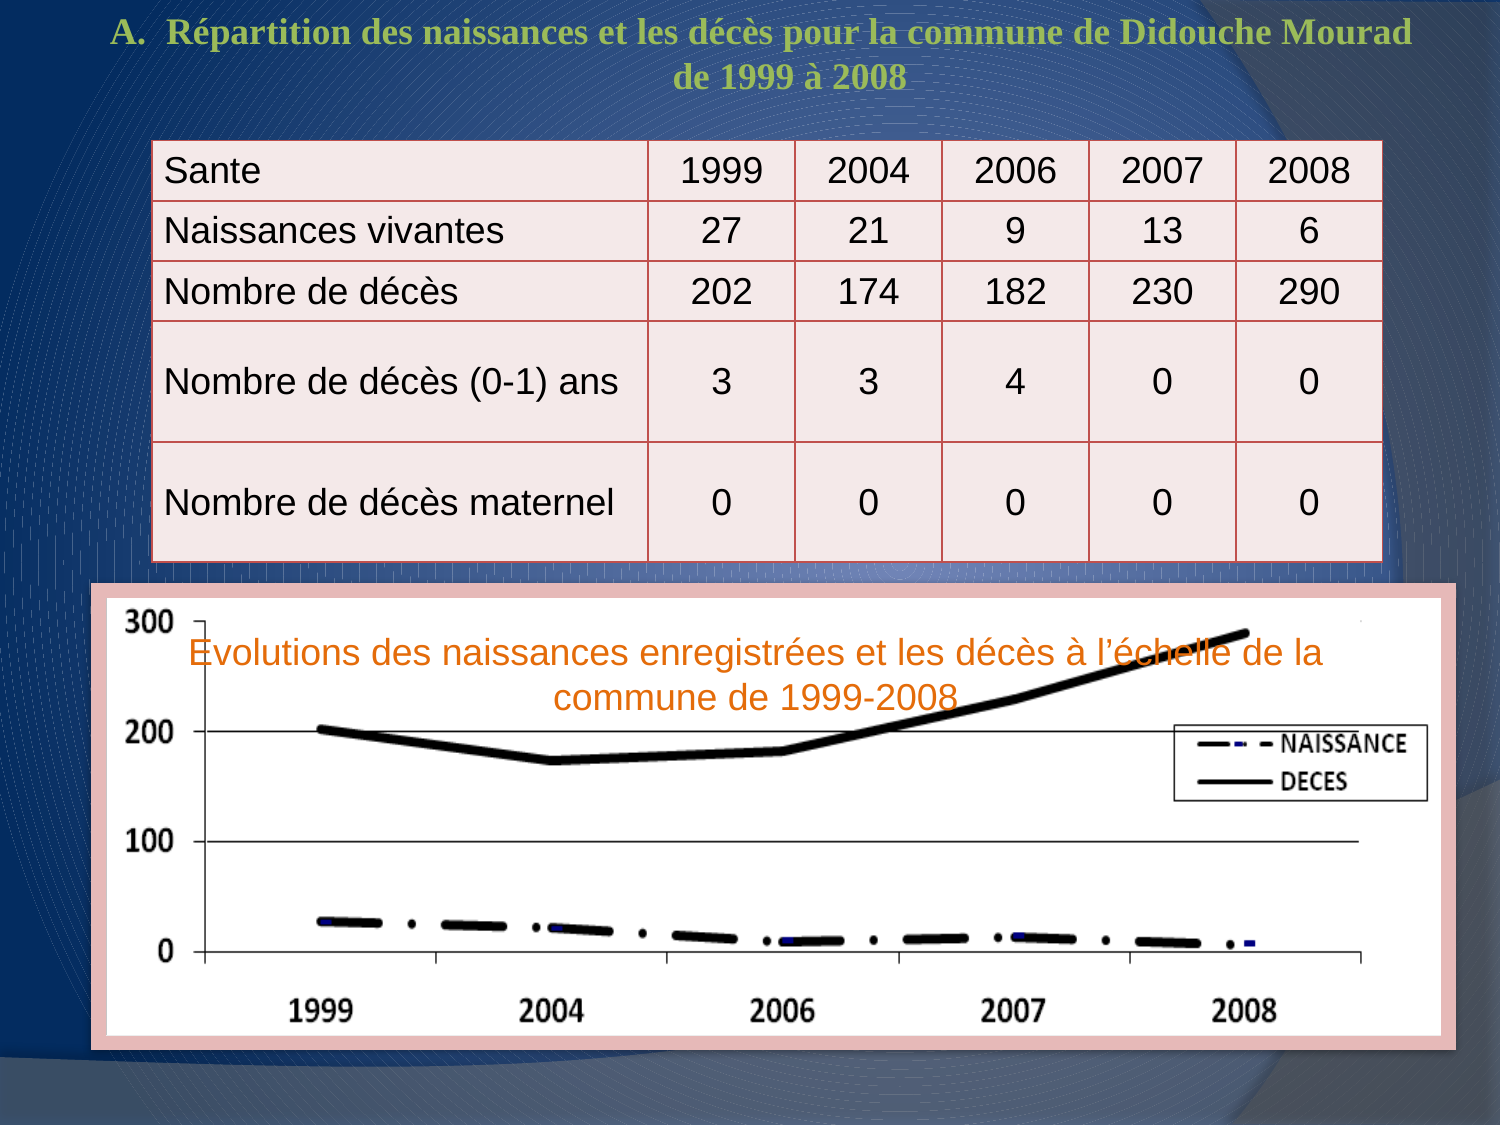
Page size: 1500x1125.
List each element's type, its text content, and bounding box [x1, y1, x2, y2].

table_cell Naissances vivantes [153, 202, 647, 260]
picture [105, 597, 1442, 1036]
table_header Sante [153, 141, 647, 200]
table_cell Nombre de décès maternel [153, 443, 647, 561]
table_cell 13 [1090, 202, 1235, 260]
table_cell 9 [943, 202, 1088, 260]
table_cell 202 [649, 262, 794, 320]
table_cell 0 [943, 443, 1088, 561]
table_cell 27 [649, 202, 794, 260]
table_cell 290 [1237, 262, 1382, 320]
table_cell 0 [796, 443, 941, 561]
table_cell Nombre de décès (0-1) ans [153, 322, 647, 441]
table_cell 21 [796, 202, 941, 260]
table_cell 182 [943, 262, 1088, 320]
table_cell Nombre de décès [153, 262, 647, 320]
table_header 1999 [649, 141, 794, 200]
table_header 2008 [1237, 141, 1382, 200]
table_cell 0 [1090, 443, 1235, 561]
table_cell 0 [1237, 322, 1382, 441]
table_cell 174 [796, 262, 941, 320]
table_cell 3 [649, 322, 794, 441]
table_header 2004 [796, 141, 941, 200]
text_box Répartition des naissances et les décès pour la commune de Didouche Mourad de 1999 à 2008 [82, 0, 1442, 105]
table_cell 3 [796, 322, 941, 441]
table_cell 0 [649, 443, 794, 561]
table_cell 0 [1090, 322, 1235, 441]
table_cell 230 [1090, 262, 1235, 320]
table_cell 6 [1237, 202, 1382, 260]
table_cell 4 [943, 322, 1088, 441]
table_header 2006 [943, 141, 1088, 200]
table_header 2007 [1090, 141, 1235, 200]
table_cell 0 [1237, 443, 1382, 561]
